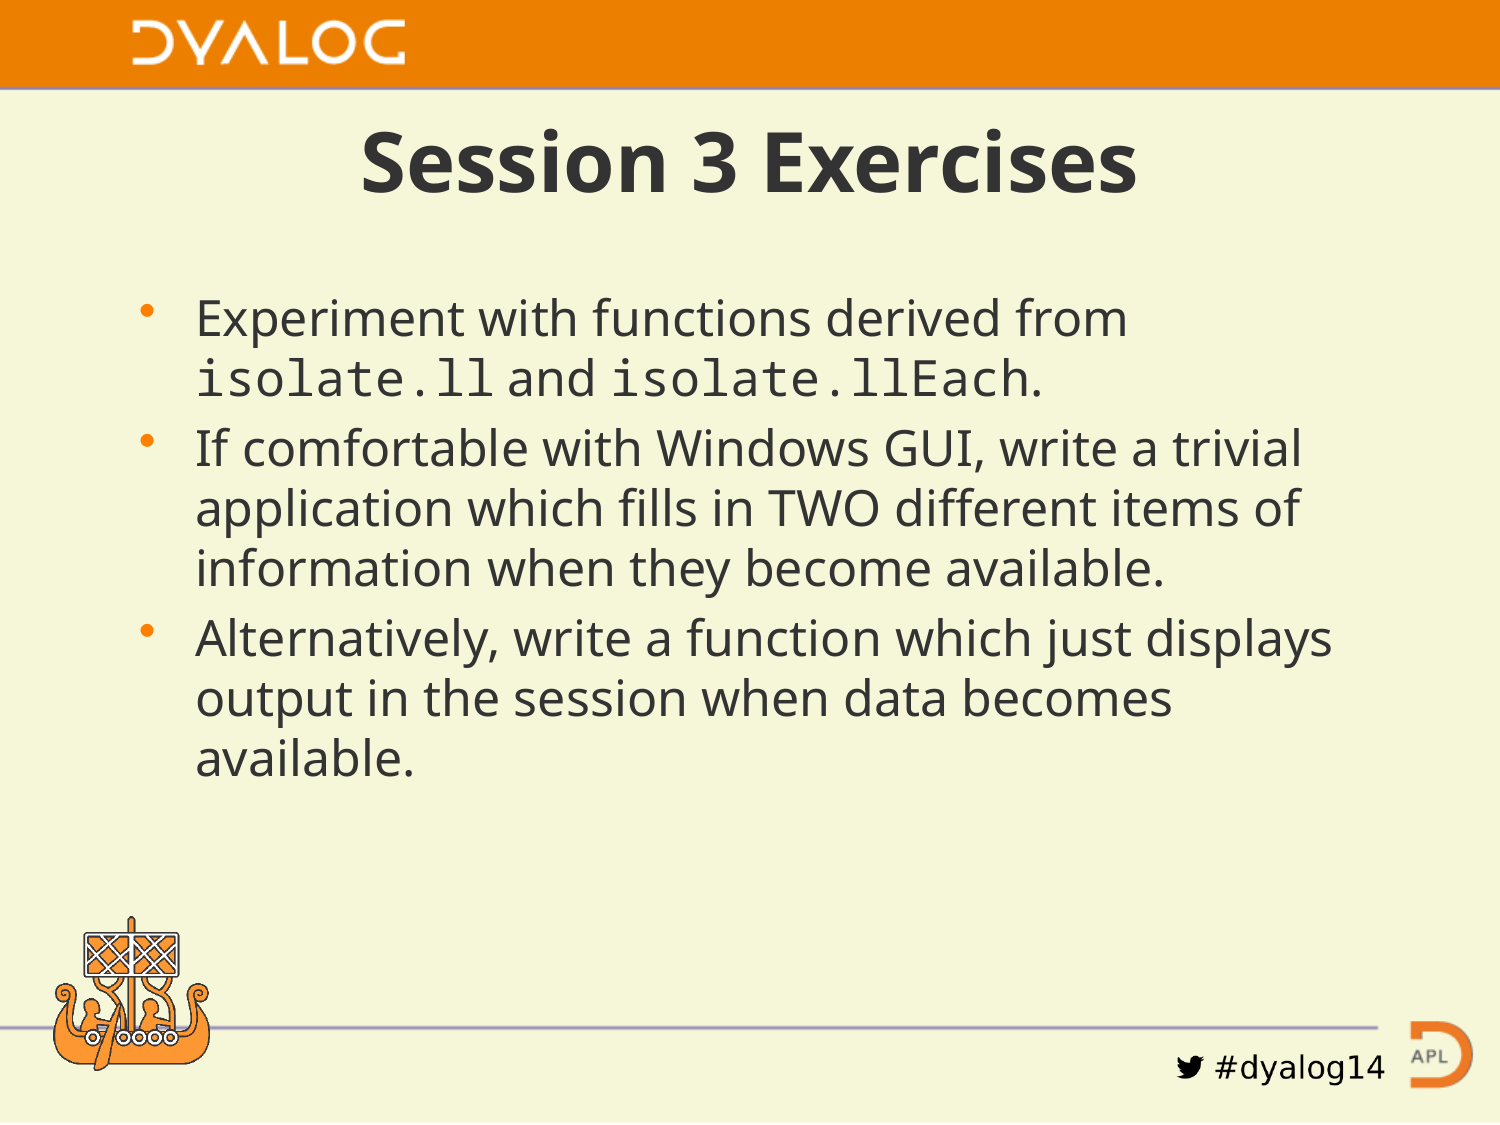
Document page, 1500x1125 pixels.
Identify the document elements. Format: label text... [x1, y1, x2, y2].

title Session 3 Exercises [123, 101, 1376, 254]
list Experiment with functions derived from isolate.ll and isolate.llEach. If comfortable with Windows GUI, write a trivial application which fills in TWO different items of information when they become available. Alternatively, write a function which just displays output in the session when data becomes available. [123, 278, 1376, 917]
picture [0, 0, 1500, 1123]
